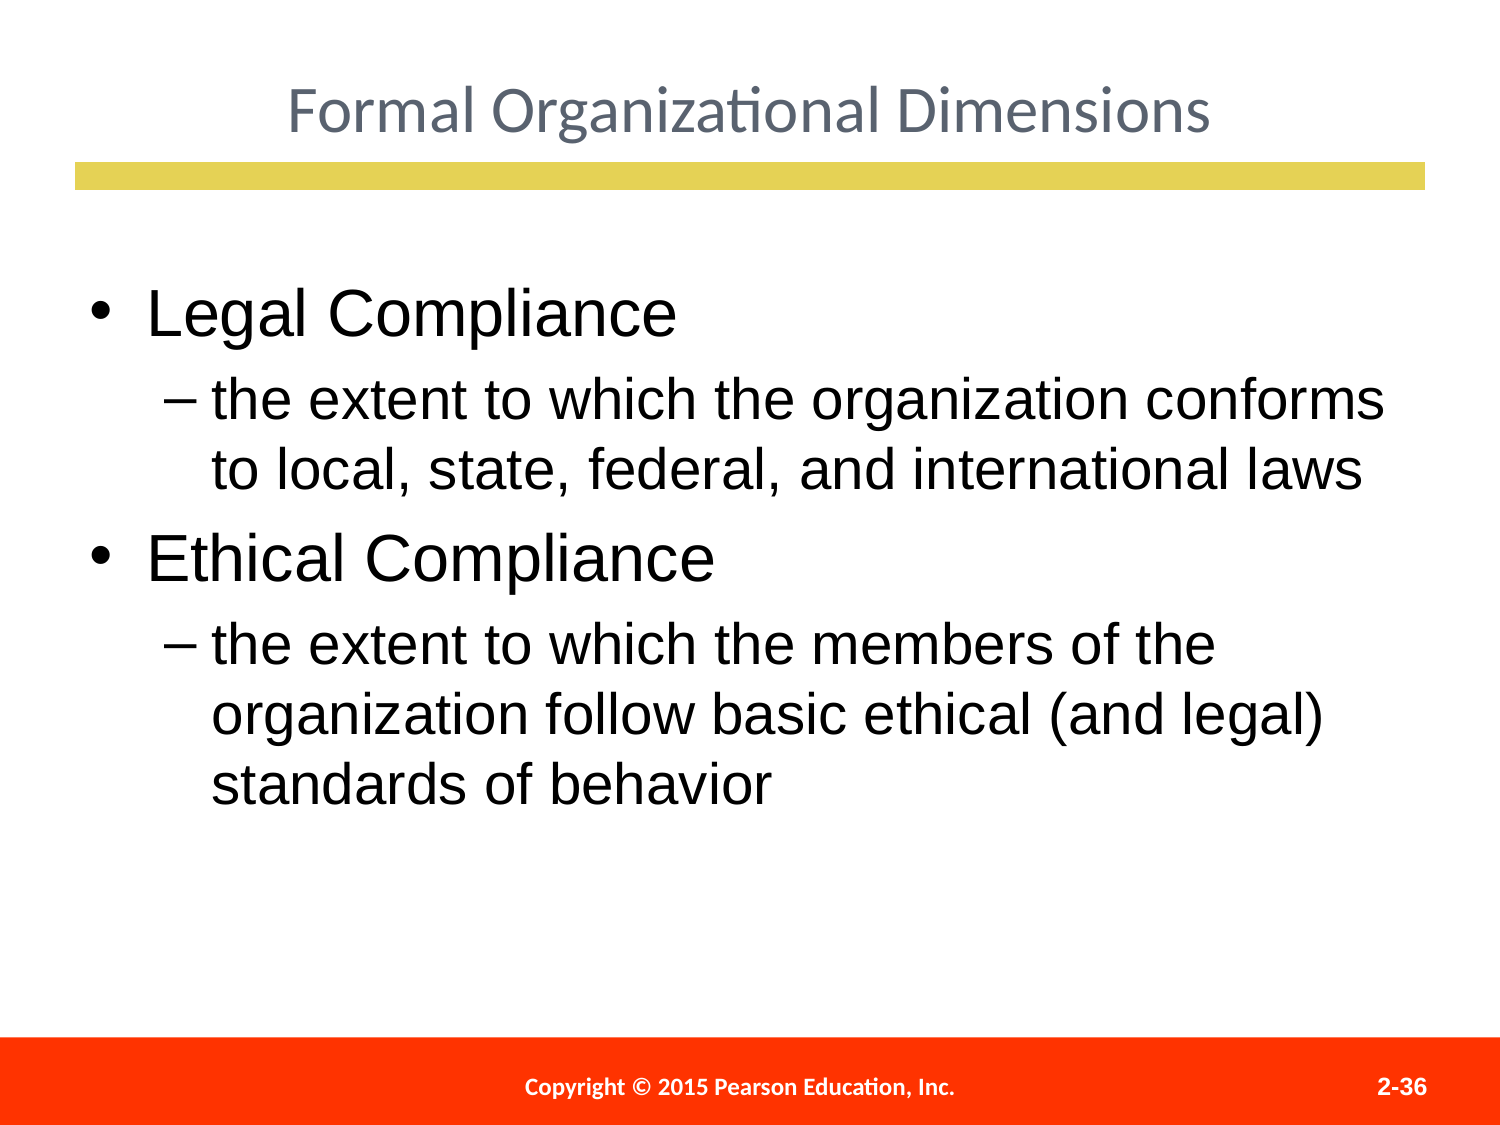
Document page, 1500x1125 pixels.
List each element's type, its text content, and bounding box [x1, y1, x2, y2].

text_box Legal Compliance the extent to which the organization conforms to local, state, federal, and international laws Ethical Compliance the extent to which the members of the organization follow basic ethical (and legal) standards of behavior [74, 262, 1425, 1005]
title Formal Organizational Dimensions [74, 12, 1426, 201]
